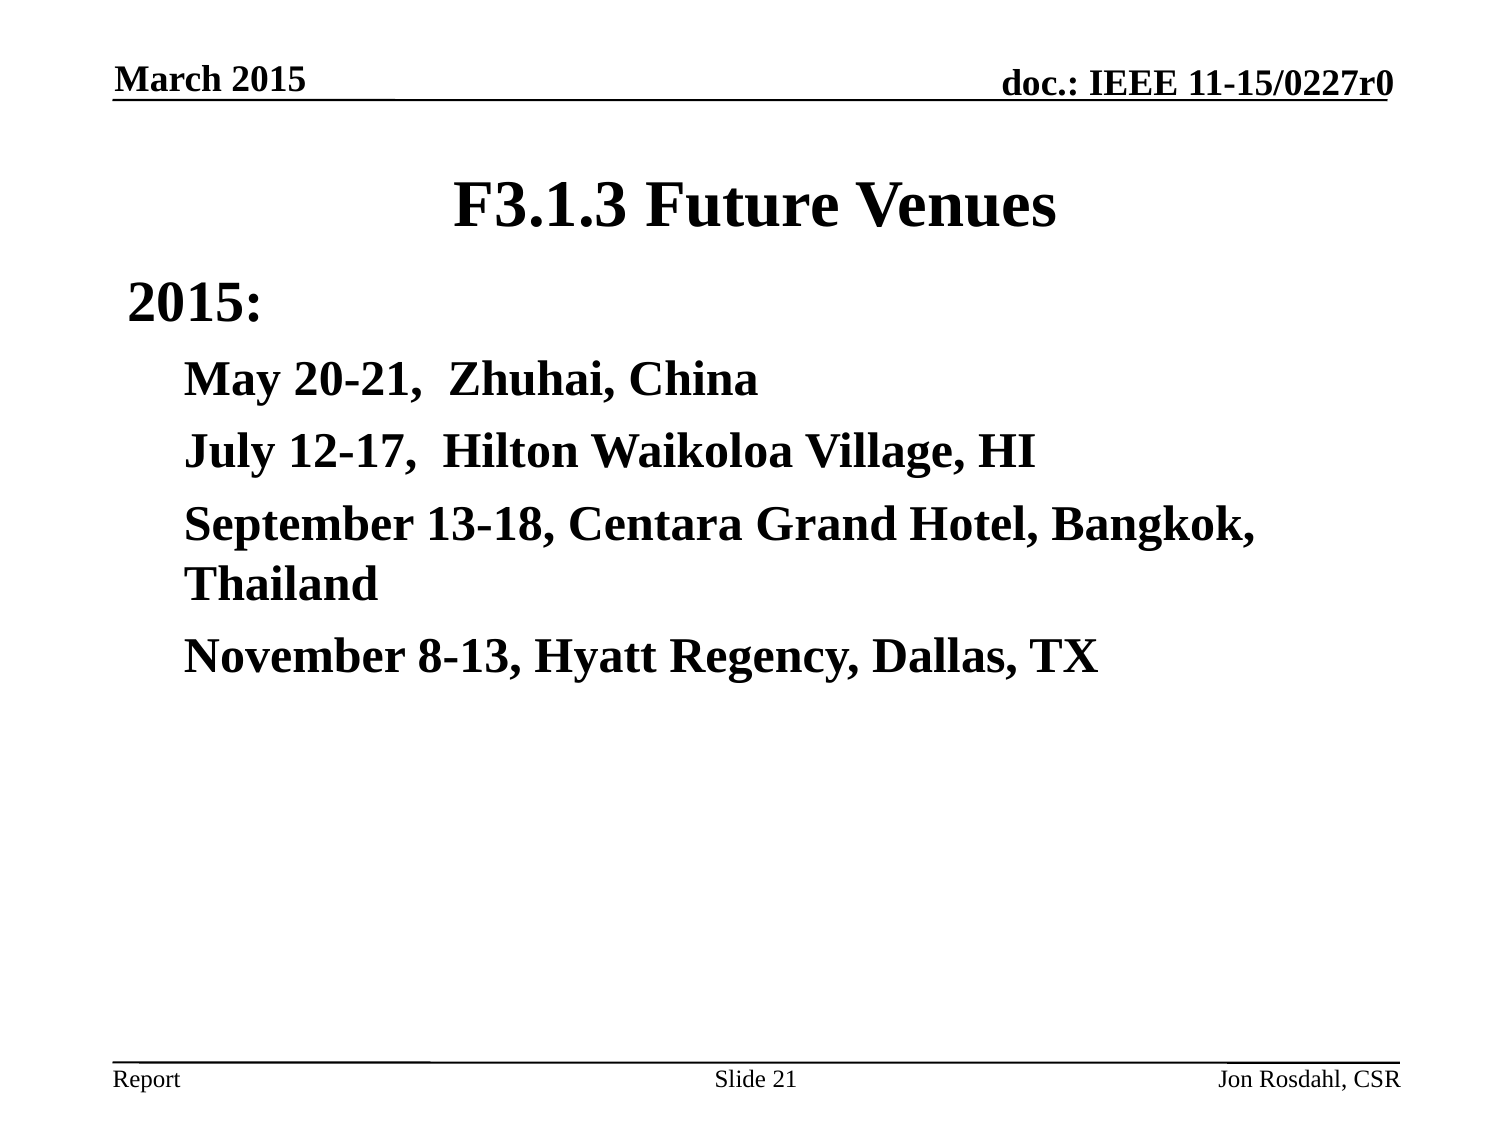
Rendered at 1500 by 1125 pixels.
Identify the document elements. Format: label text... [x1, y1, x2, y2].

list 2015: May 20-21, Zhuhai, China July 12-17, Hilton Waikoloa Village, HI September 13-18, Centara Grand Hotel, Bangkok, Thailand November 8-13, Hyatt Regency, Dallas, TX [112, 255, 1388, 1036]
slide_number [114, 54, 423, 100]
title F3.1.3 Future Venues [100, 112, 1412, 288]
slide_number Slide 21 [712, 1061, 800, 1123]
footer Jon Rosdahl, CSR [878, 1061, 1402, 1093]
